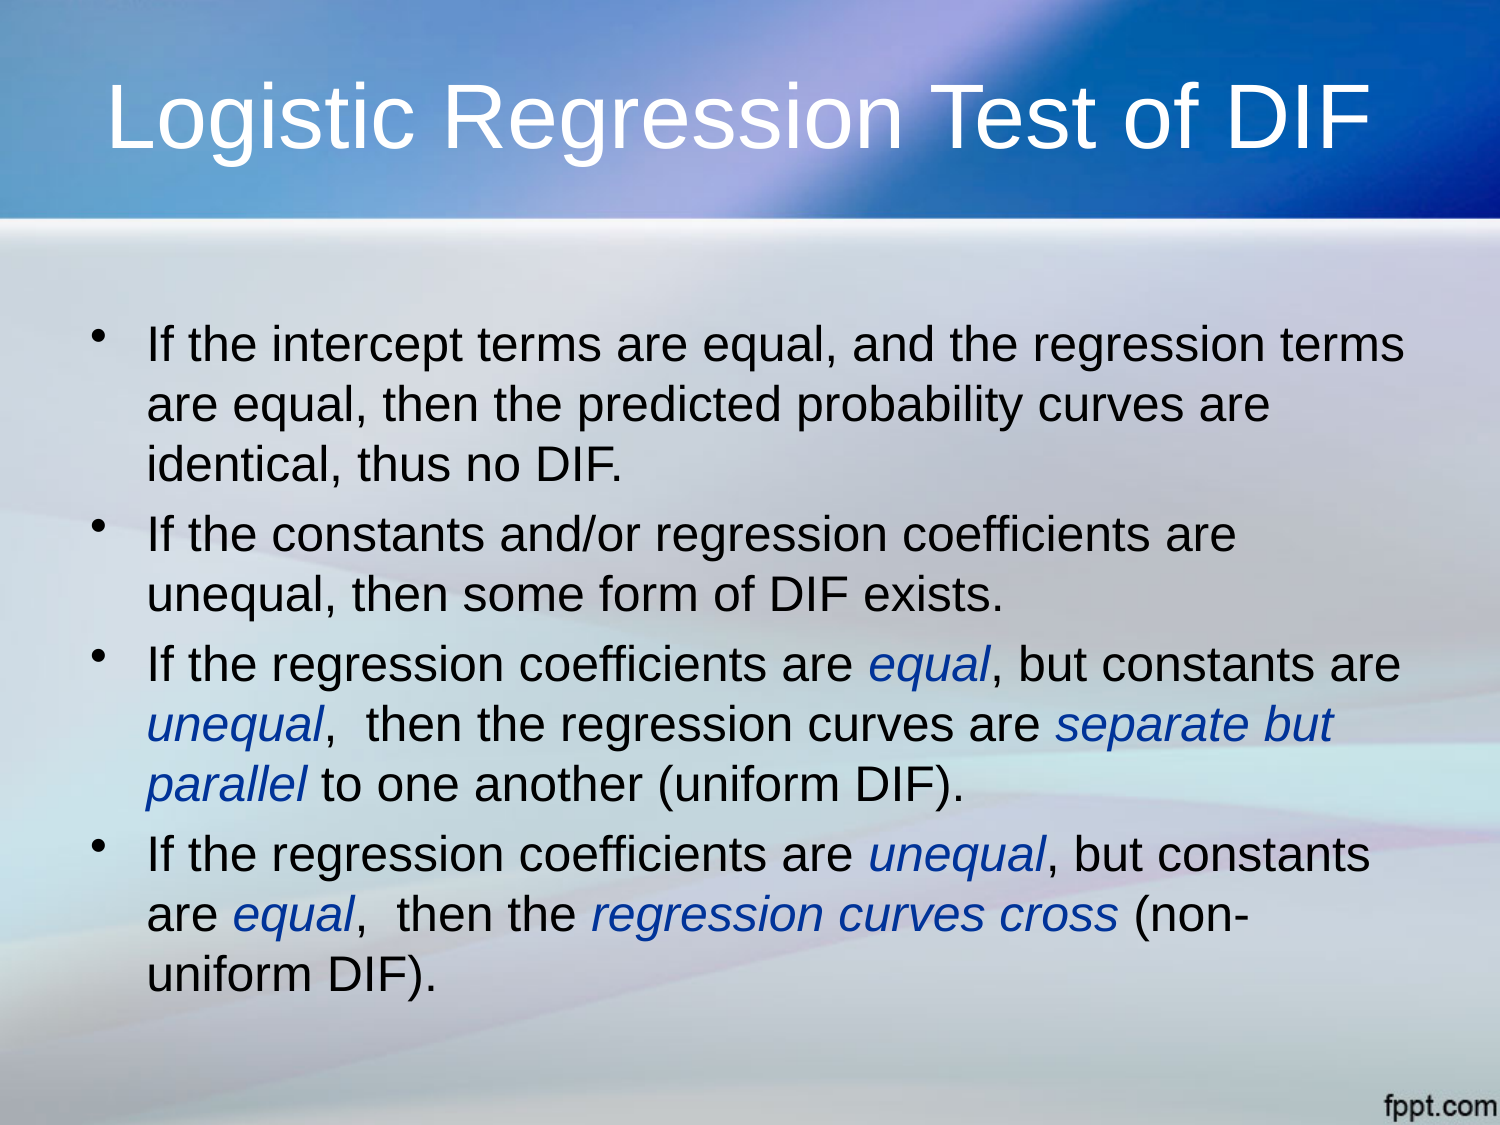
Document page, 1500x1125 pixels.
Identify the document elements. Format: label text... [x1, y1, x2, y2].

list If the intercept terms are equal, and the regression terms are equal, then the predicted probability curves are identical, thus no DIF. If the constants and/or regression coefficients are unequal, then some form of DIF exists. If the regression coefficients are equal, but constants are unequal, then the regression curves are separate but parallel to one another (uniform DIF). If the regression coefficients are unequal, but constants are equal, then the regression curves cross (non-uniform DIF). [75, 304, 1425, 1047]
title Logistic Regression Test of DIF [64, 31, 1415, 192]
picture [0, 0, 1500, 1125]
